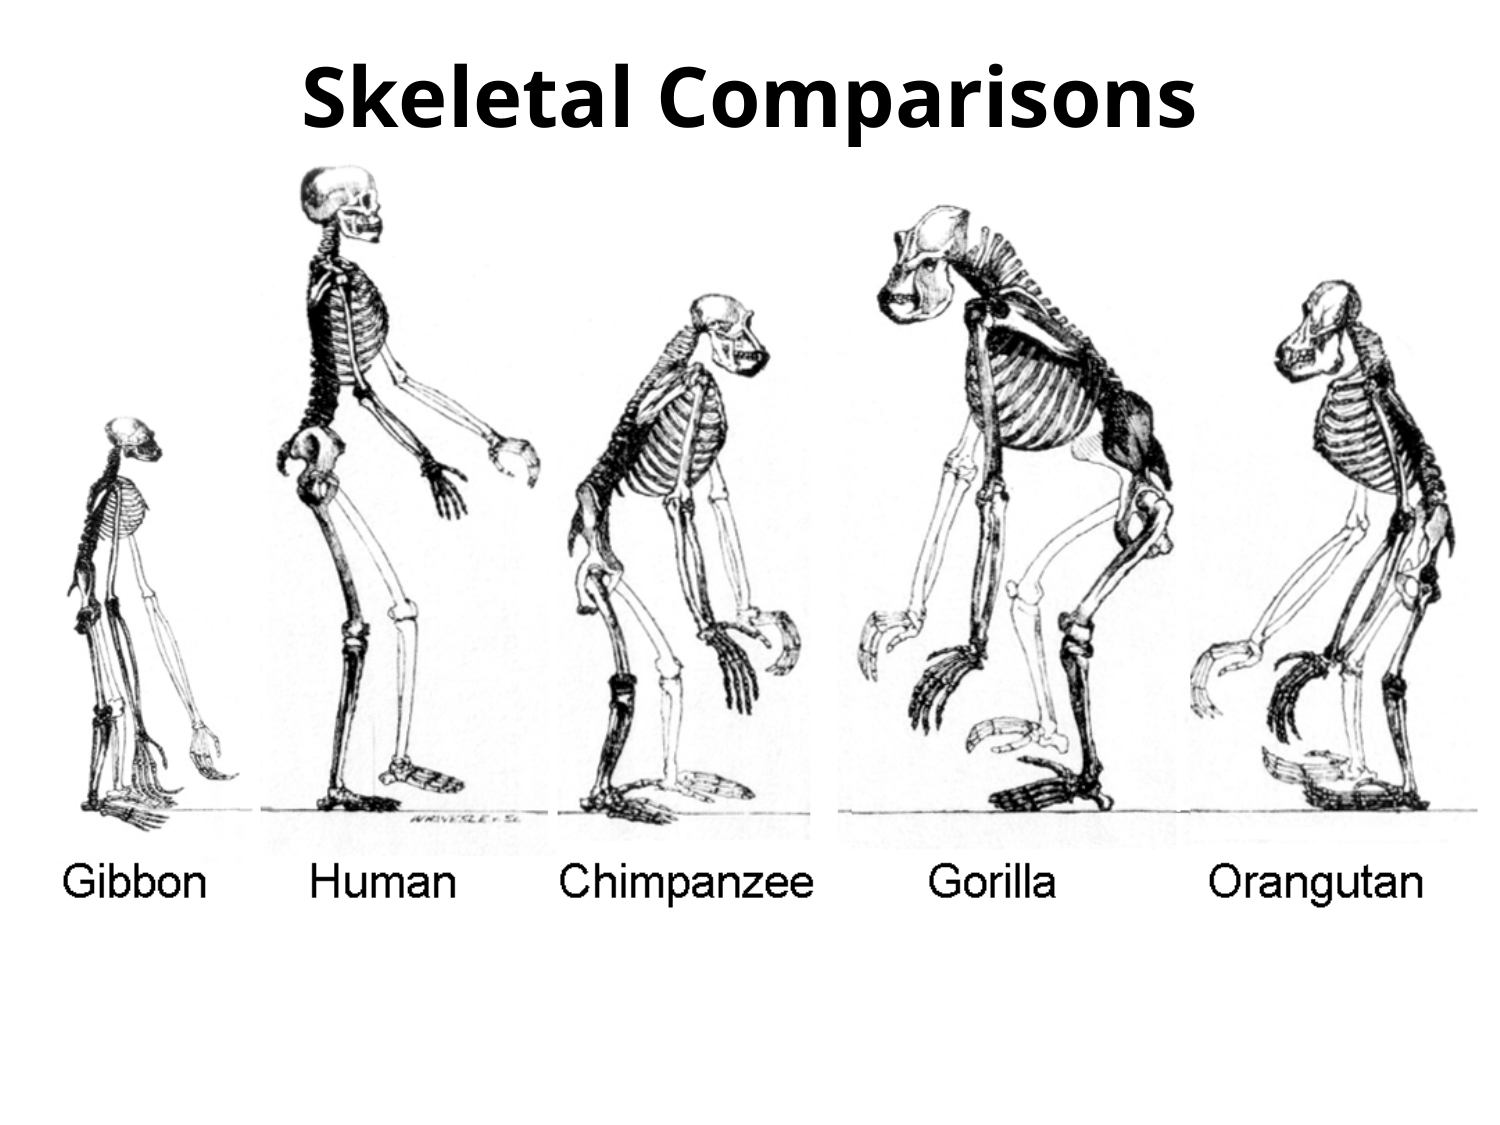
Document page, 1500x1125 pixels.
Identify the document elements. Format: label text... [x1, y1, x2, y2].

picture [0, 124, 1500, 942]
title Skeletal Comparisons [74, 0, 1426, 123]
